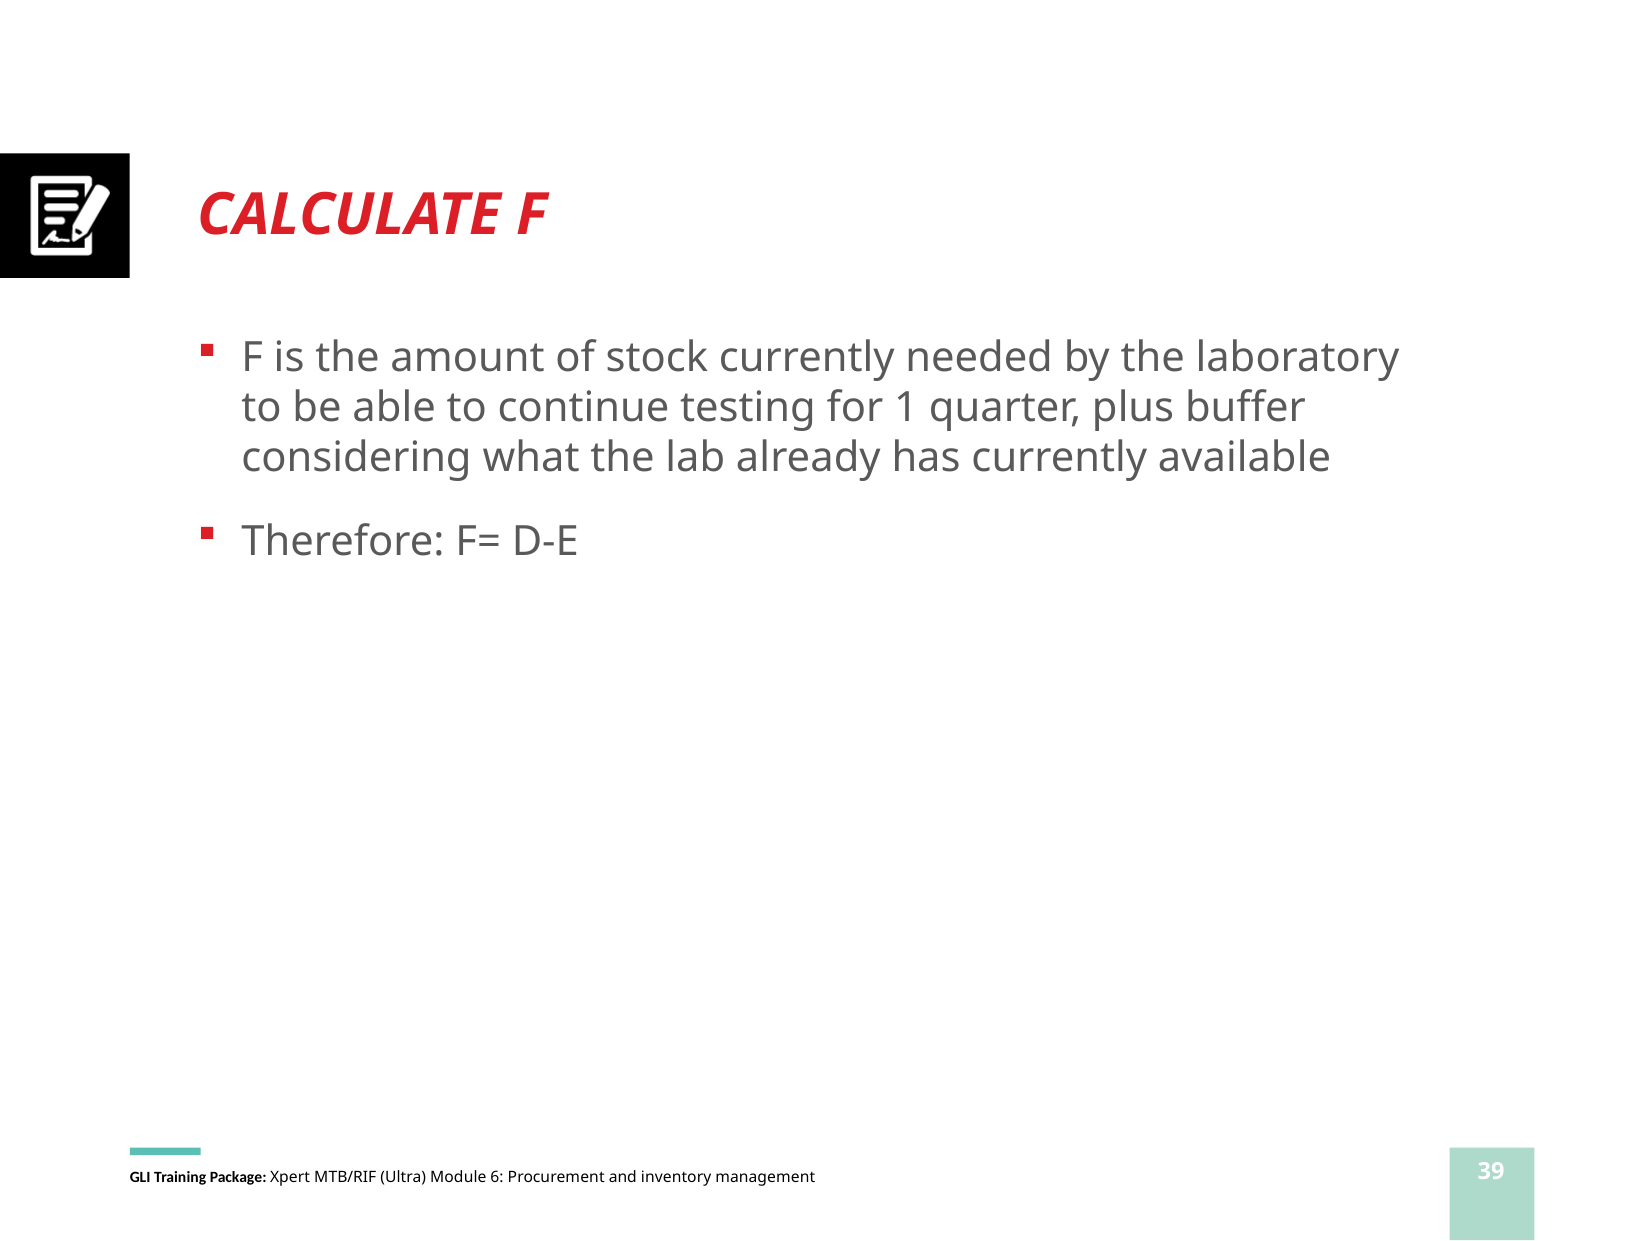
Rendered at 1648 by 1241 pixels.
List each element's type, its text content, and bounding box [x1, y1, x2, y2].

list F is the amount of stock currently needed by the laboratory to be able to continue testing for 1 quarter, plus buffer considering what the lab already has currently available Therefore: F= D-E [197, 330, 1450, 1087]
title CALCULATE F [197, 153, 1450, 278]
picture [12, 158, 122, 270]
